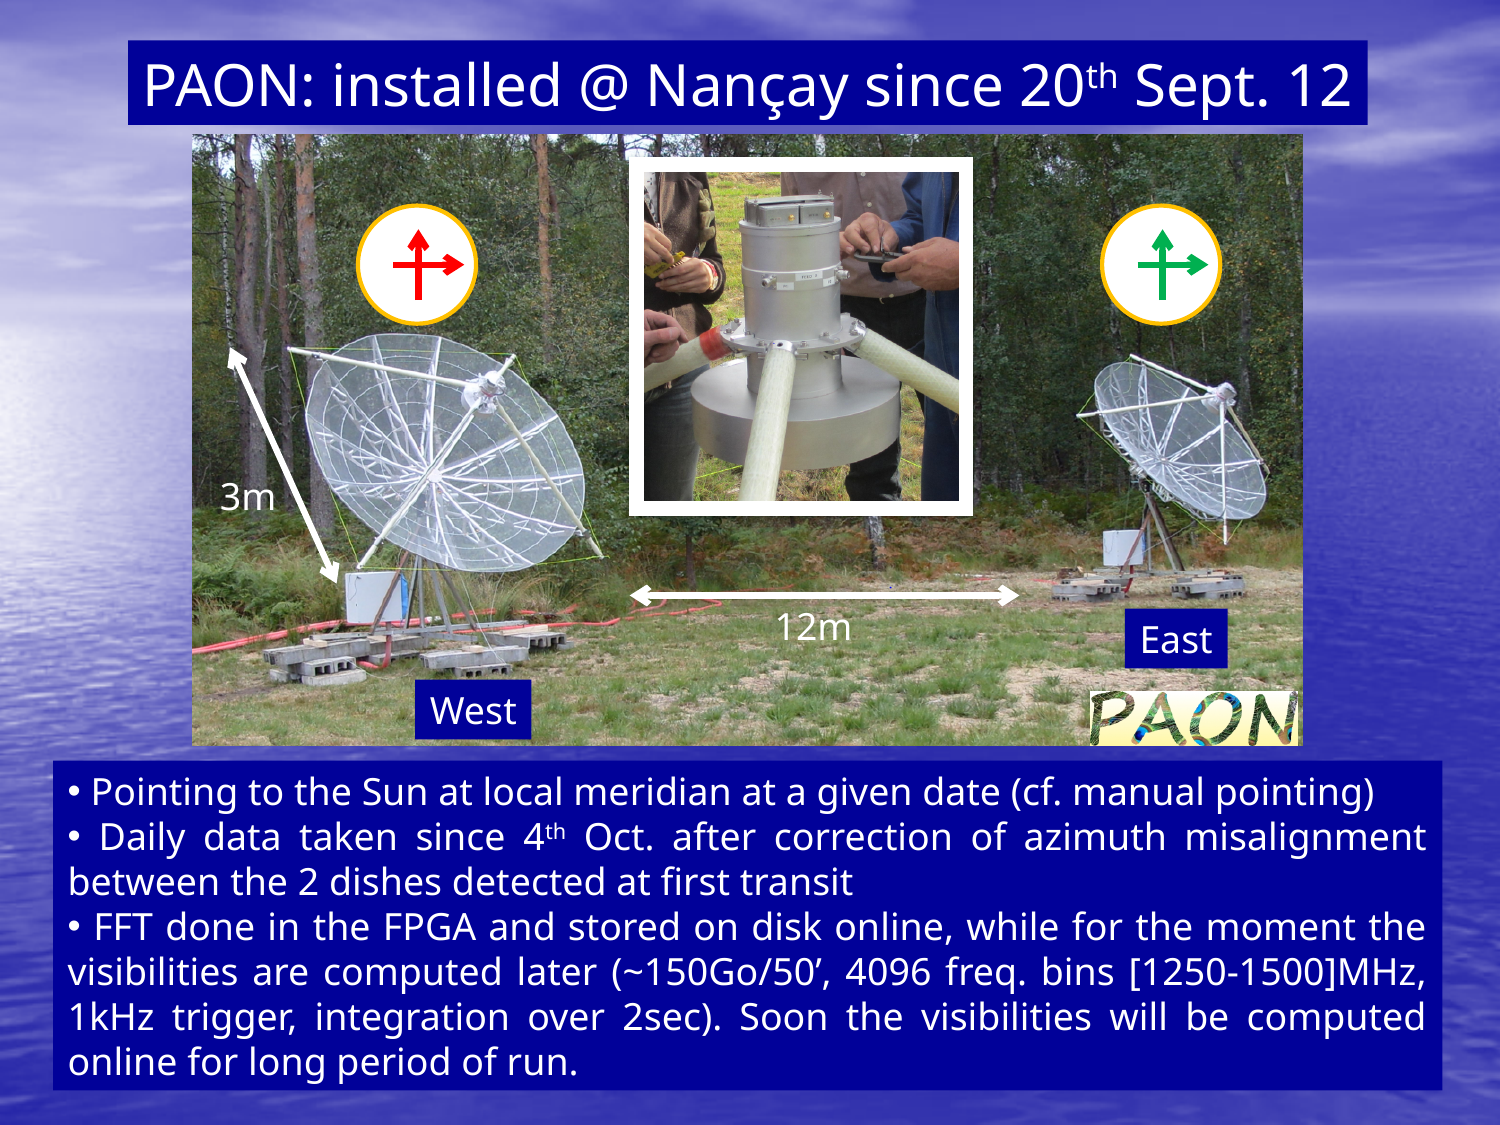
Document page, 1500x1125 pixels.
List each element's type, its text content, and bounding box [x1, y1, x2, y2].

text_box PAON: installed @ Nançay since 20th Sept. 12 [128, 40, 1368, 125]
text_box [192, 134, 1304, 747]
text_box Pointing to the Sun at local meridian at a given date (cf. manual pointing) Daily data taken since 4th Oct. after correction of azimuth misalignment between the 2 dishes detected at first transit FFT done in the FPGA and stored on disk online, while for the moment the visibilities are computed later (~150Go/50’, 4096 freq. bins [1250-1500]MHz, 1kHz trigger, integration over 2sec). Soon the visibilities will be computed online for long period of run. [53, 760, 1443, 1091]
